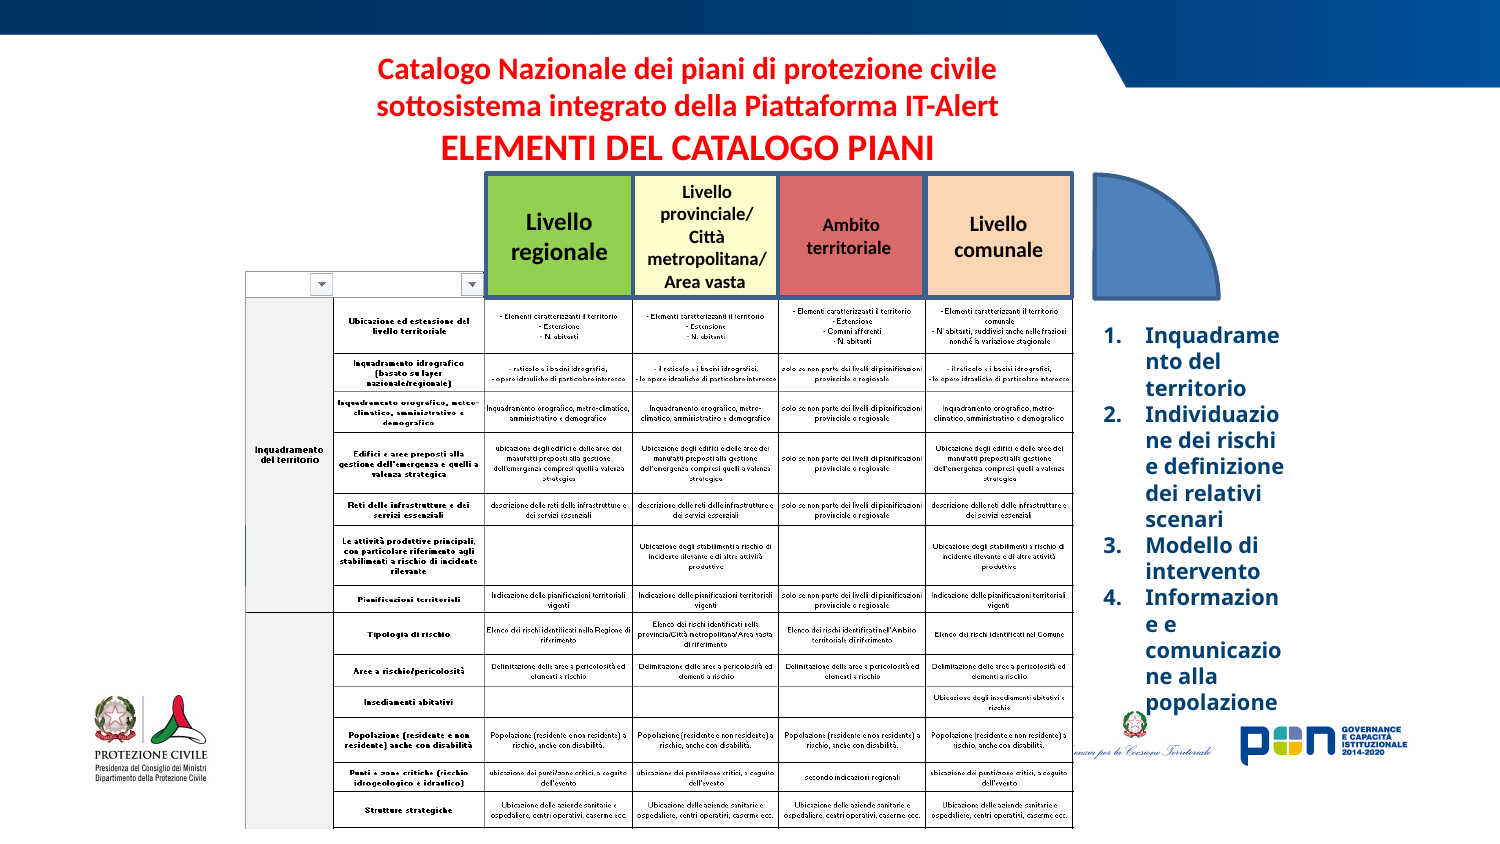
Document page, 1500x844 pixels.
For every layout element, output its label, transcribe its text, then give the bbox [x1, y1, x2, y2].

text_box [1092, 172, 1221, 301]
text_box Livello provinciale/ Città metropolitana/ Area vasta [635, 171, 776, 269]
text_box Inquadramento del territorio Individuazione dei rischi e definizione dei relativi scenari Modello di intervento Informazione e comunicazione alla popolazione [1088, 314, 1300, 723]
text_box Livello regionale [484, 171, 635, 269]
text_box Livello comunale [923, 171, 1074, 270]
text_box Catalogo Nazionale dei piani di protezione civile sottosistema integrato della Piattaforma IT-Alert ELEMENTI DEL CATALOGO PIANI [342, 40, 1034, 176]
picture [0, 0, 1500, 844]
text_box Ambito territoriale [776, 171, 923, 269]
